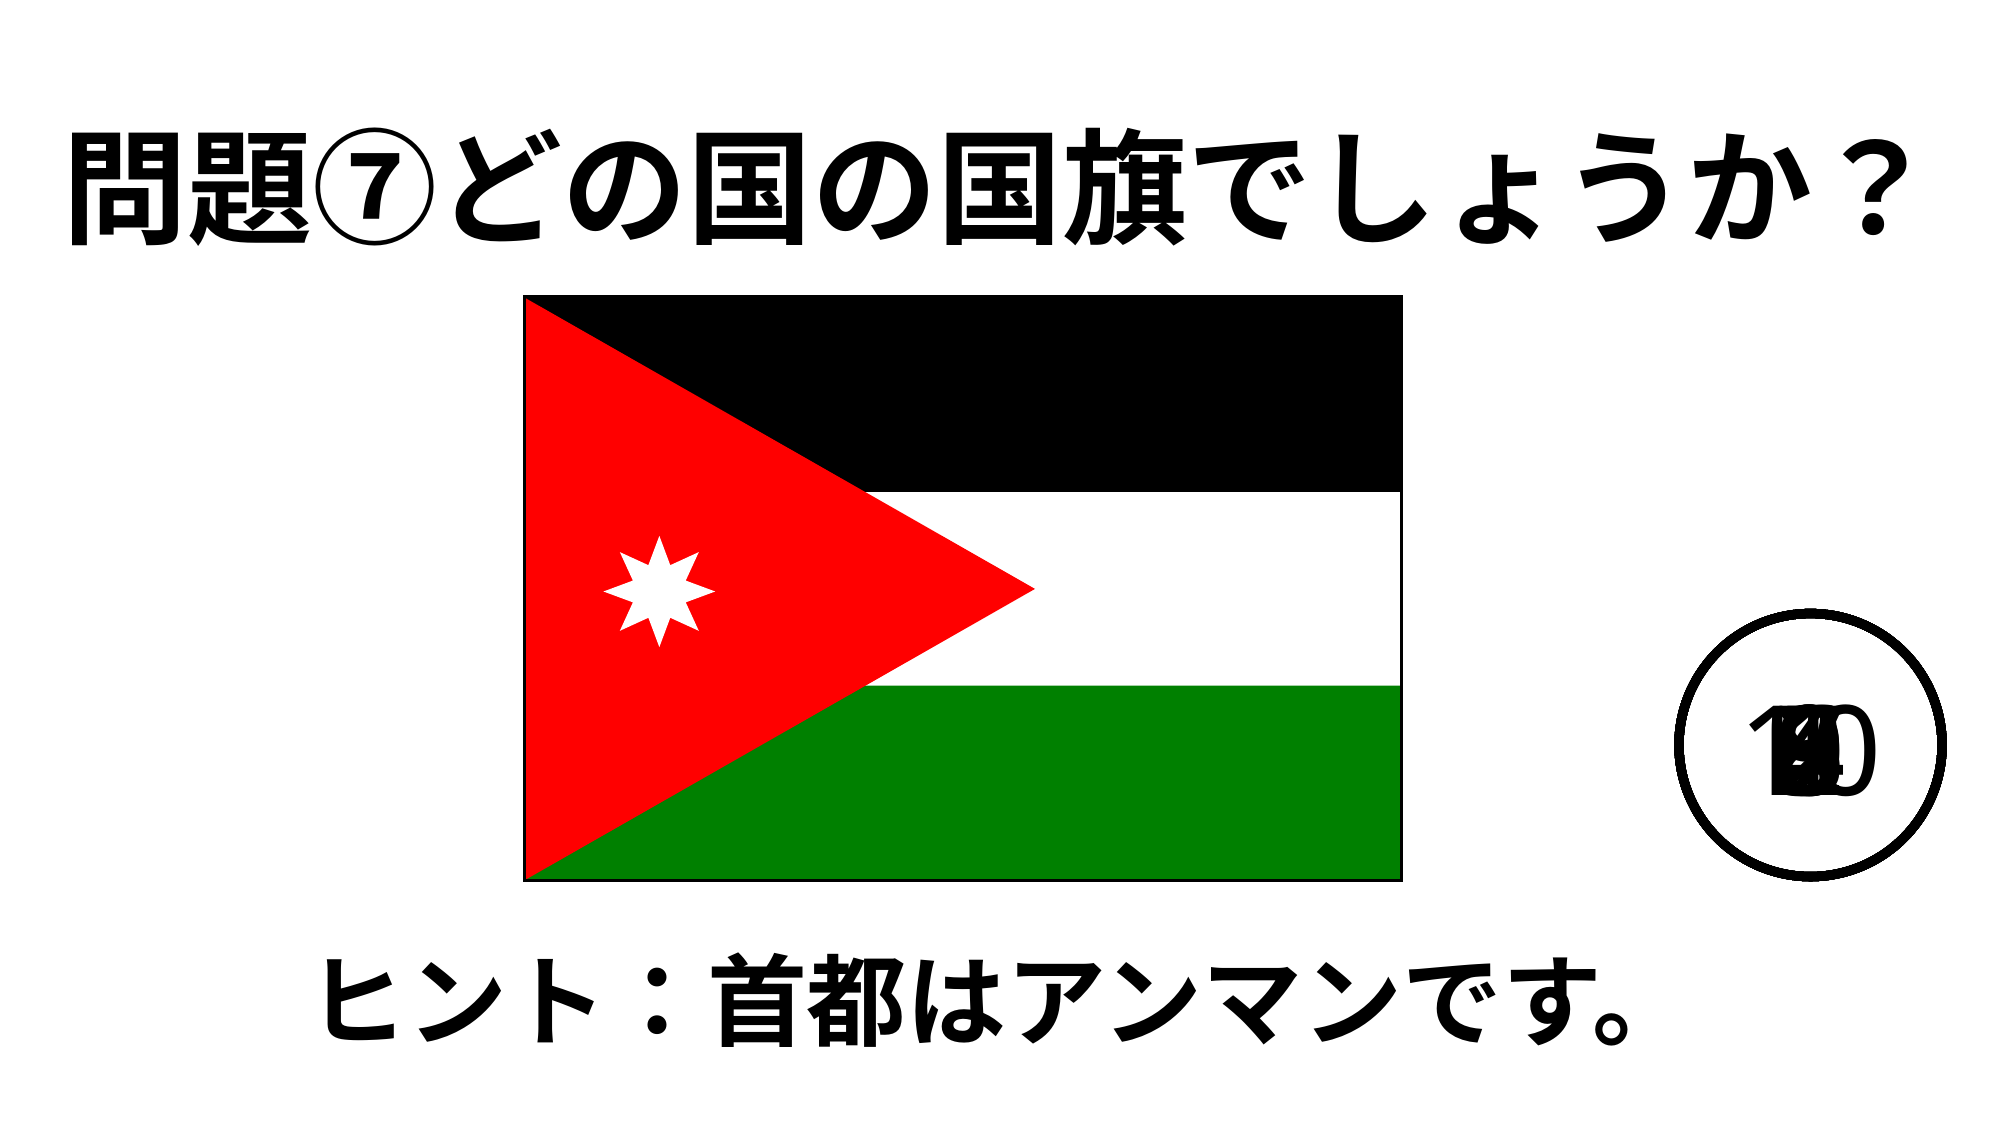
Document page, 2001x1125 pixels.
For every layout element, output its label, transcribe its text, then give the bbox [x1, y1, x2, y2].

text_box 0 [1673, 607, 1948, 883]
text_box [523, 296, 1402, 882]
text_box ヒント：首都はアンマンです。 [0, 931, 2000, 1066]
text_box 問題⑦どの国の国旗でしょうか？ [0, 101, 2000, 267]
